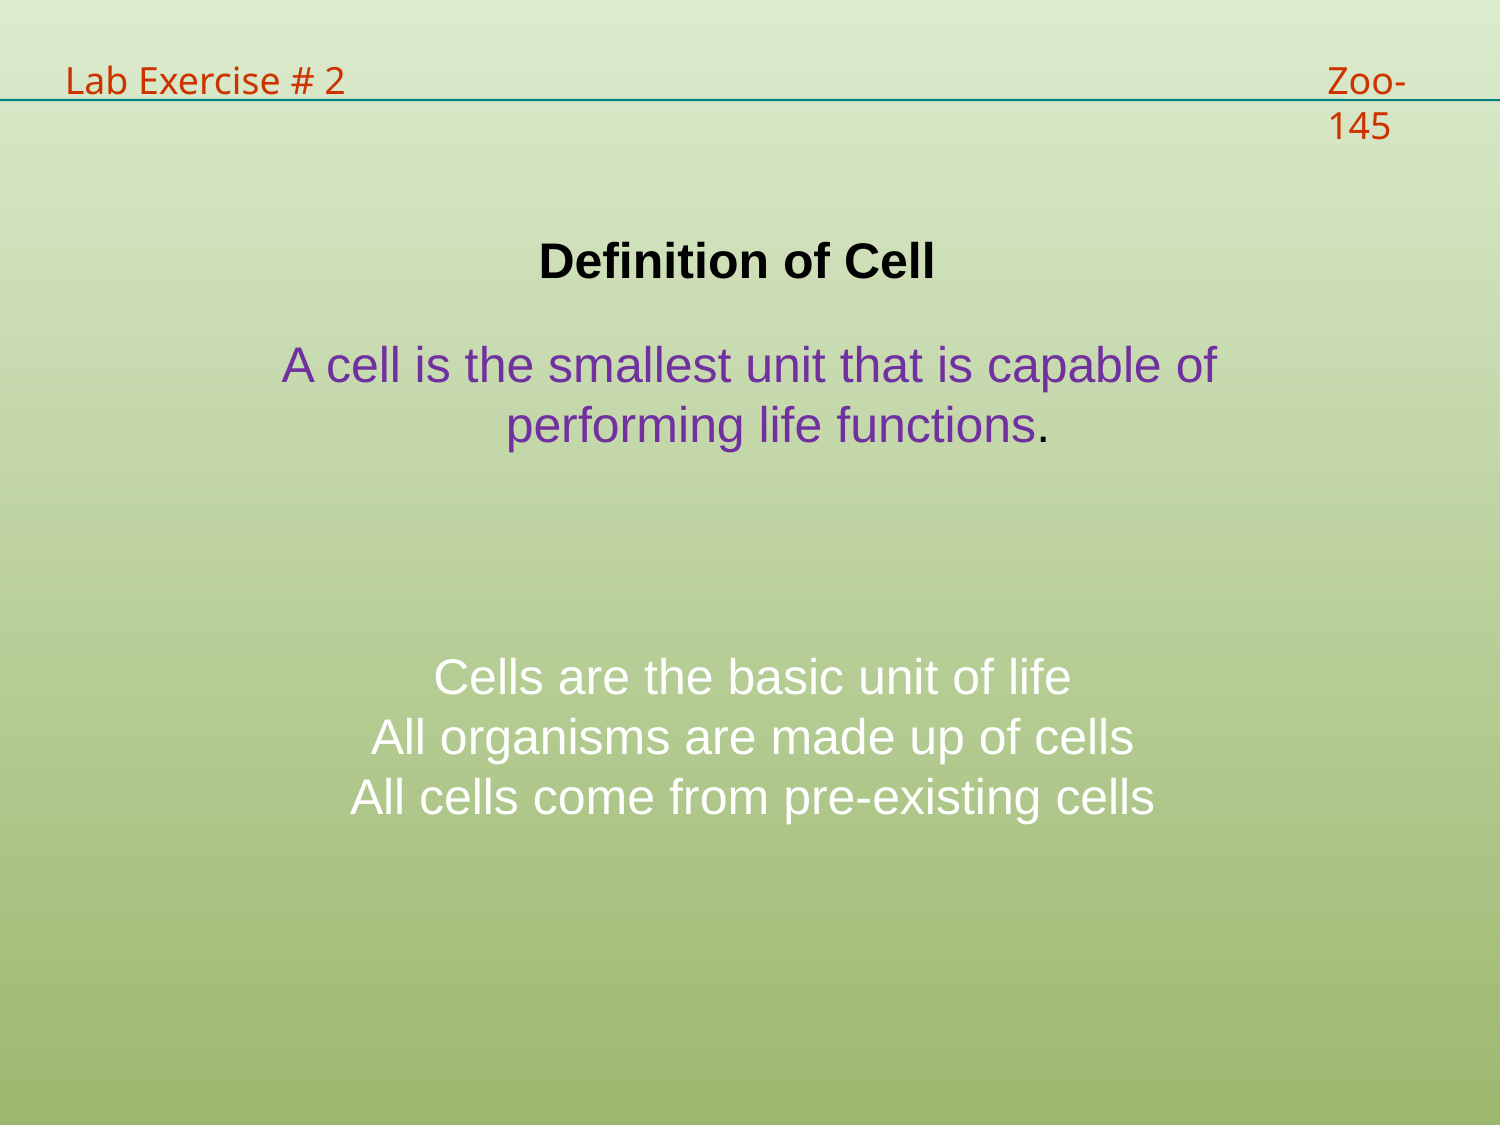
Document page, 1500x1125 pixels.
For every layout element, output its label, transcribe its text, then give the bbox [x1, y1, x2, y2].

text_box A cell is the smallest unit that is capable of performing life functions. [224, 324, 1275, 613]
text_box Cells are the basic unit of life All organisms are made up of cells All cells come from pre-existing cells [162, 637, 1325, 893]
text_box Definition of Cell [99, 137, 1375, 379]
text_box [0, 49, 1500, 111]
